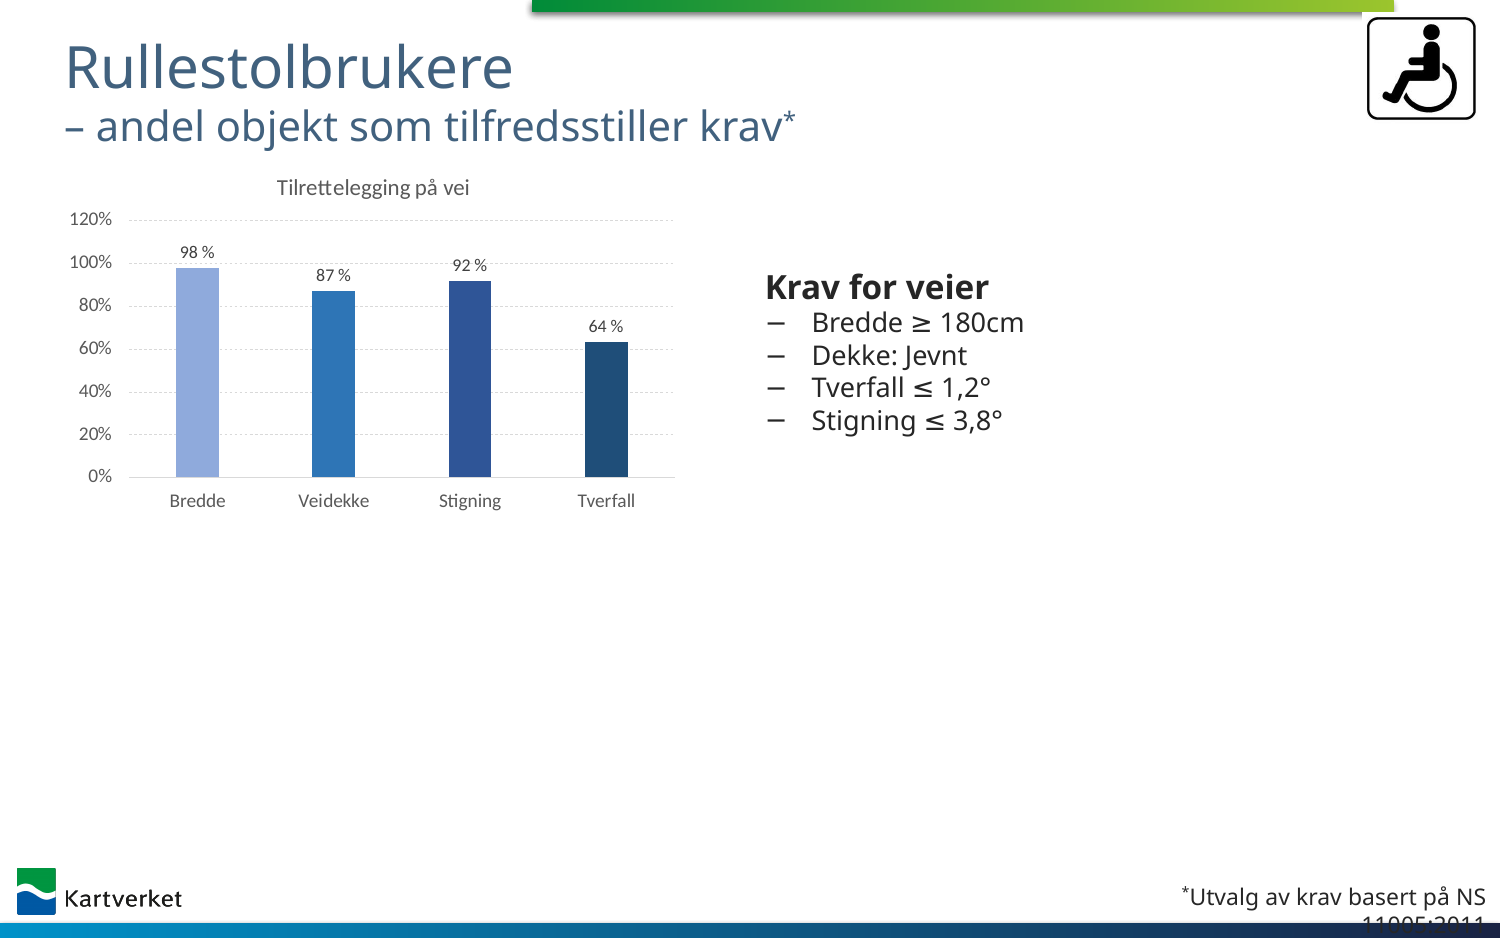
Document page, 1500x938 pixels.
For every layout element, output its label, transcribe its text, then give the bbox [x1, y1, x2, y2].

picture [62, 166, 685, 519]
text_box *Utvalg av krav basert på NS 11005:2011 [1068, 873, 1500, 938]
text_box Rullestolbrukere – andel objekt som tilfredsstiller krav* [49, 25, 1431, 158]
picture [1362, 12, 1481, 126]
text_box Krav for veier Bredde ≥ 180cm Dekke: Jevnt Tverfall ≤ 1,2° Stigning ≤ 3,8° [750, 258, 1234, 444]
